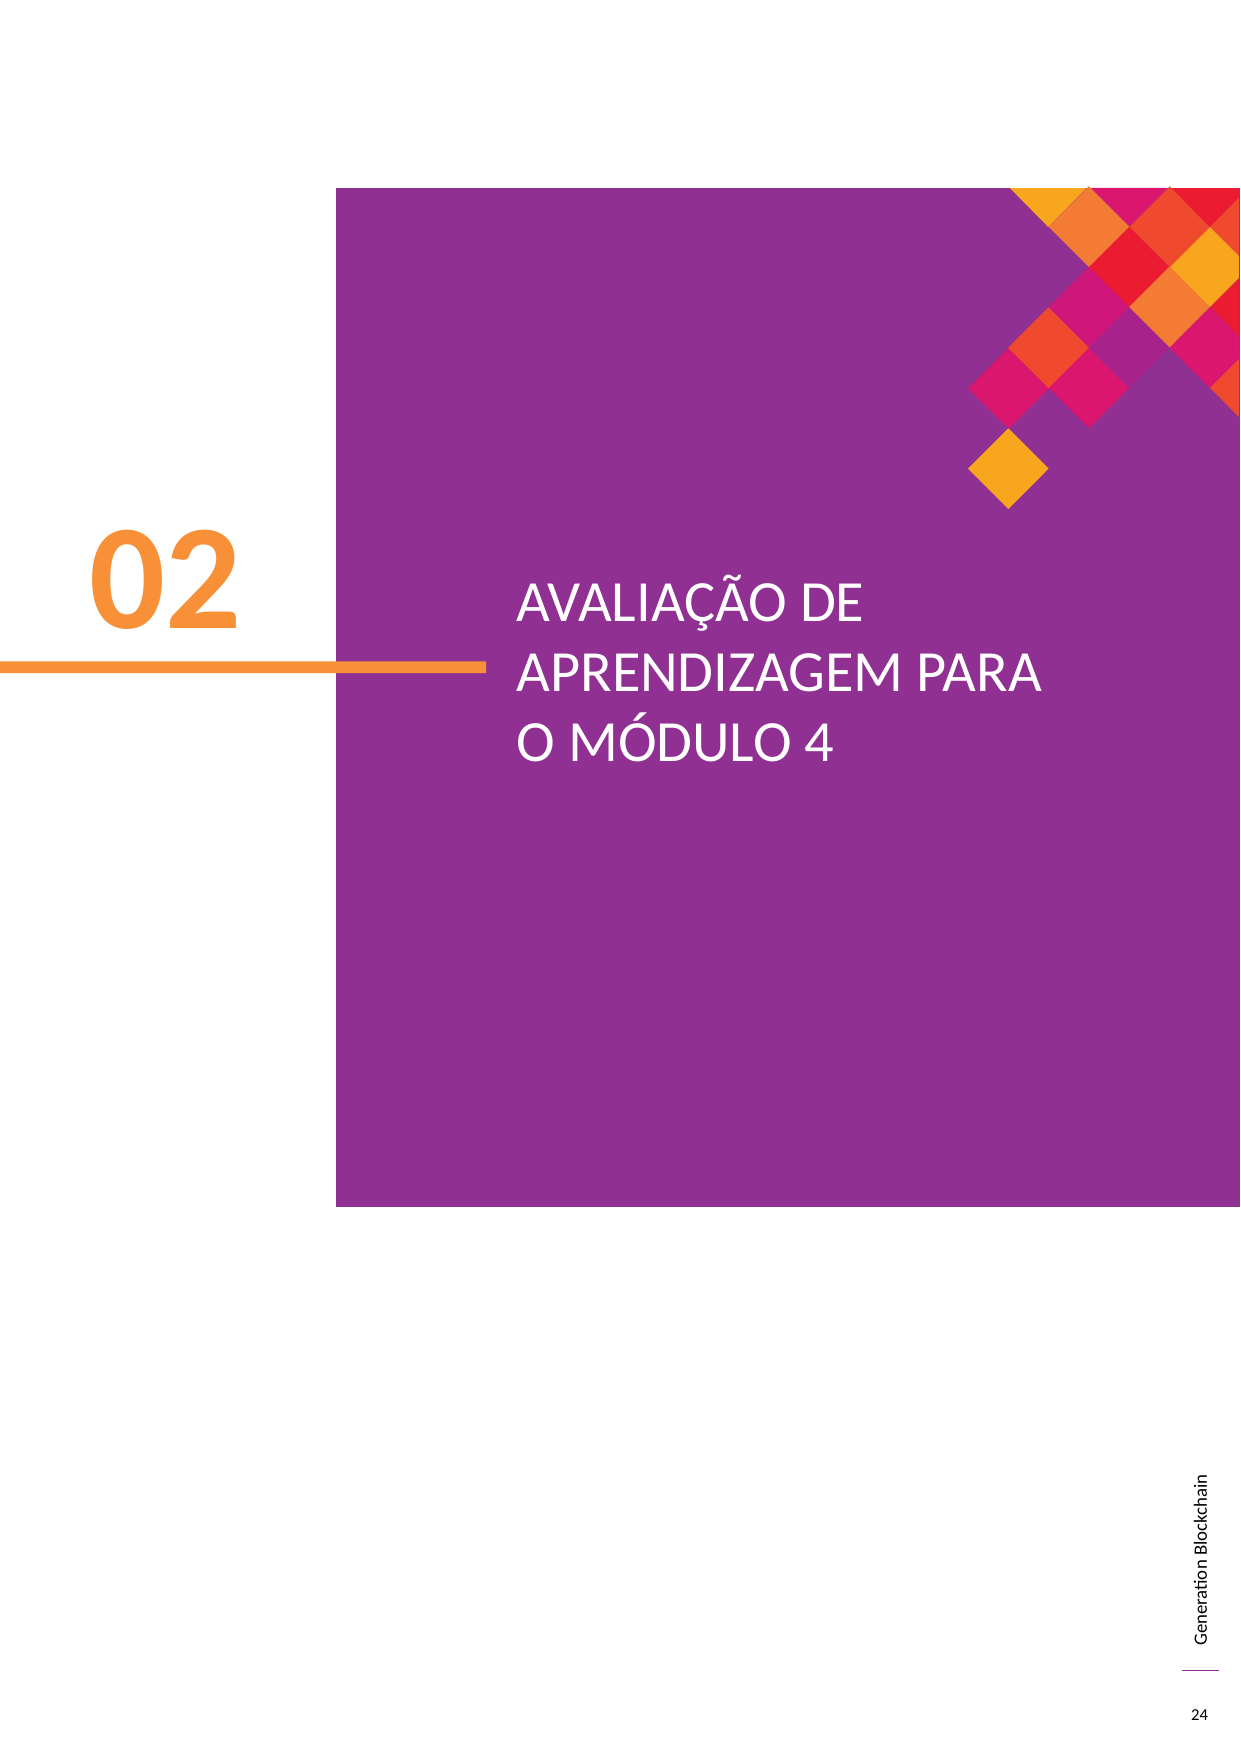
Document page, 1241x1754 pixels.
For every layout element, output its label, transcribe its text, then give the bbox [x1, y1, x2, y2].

list 02 [74, 471, 375, 727]
slide_number 114 [1170, 1692, 1229, 1736]
list AVALIAÇÃO DE APRENDIZAGEM PARA O MÓDULO 4 [501, 555, 1074, 734]
